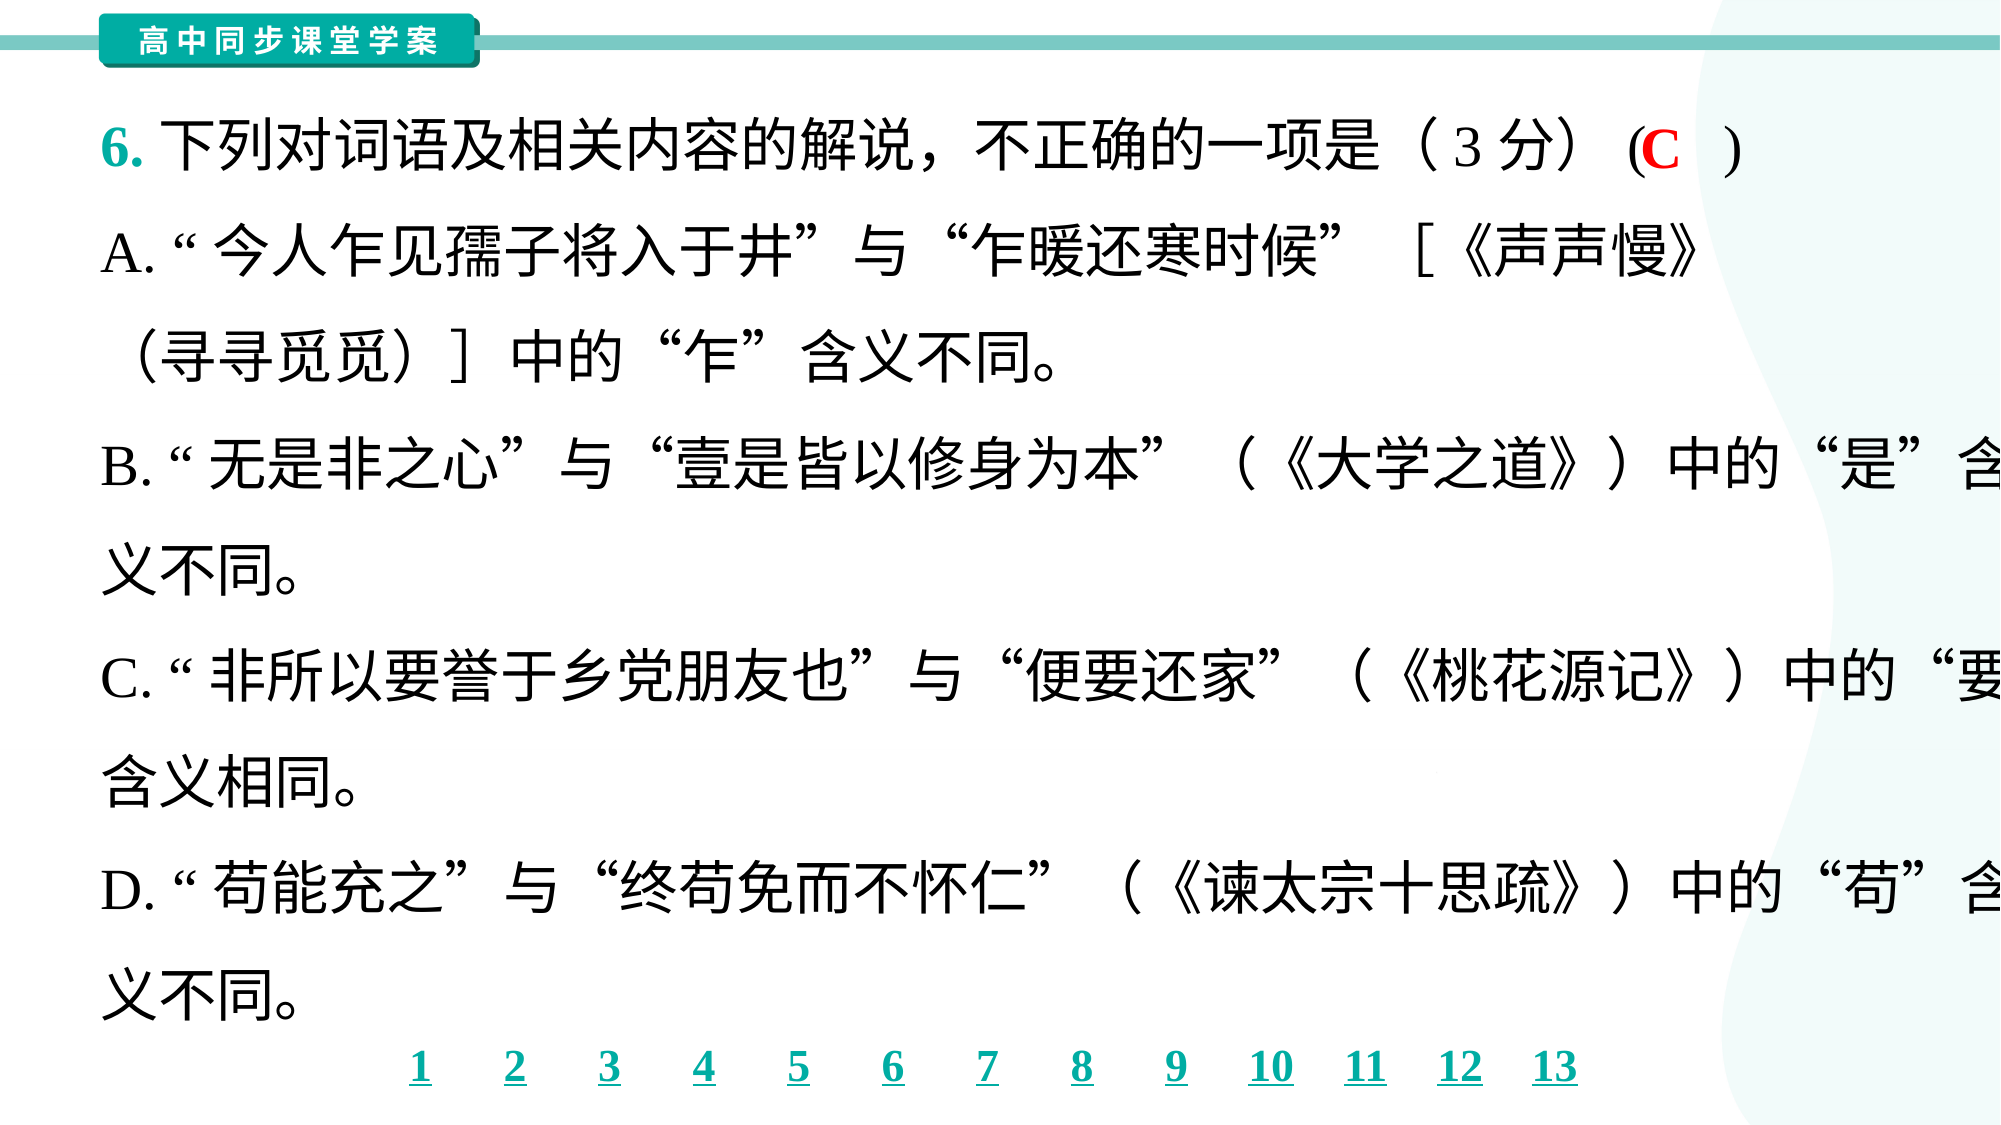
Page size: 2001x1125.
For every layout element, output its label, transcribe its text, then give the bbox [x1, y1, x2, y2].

text_box 6.下列对词语及相关内容的解说，不正确的一项是（3分）( ) [100, 76, 1618, 177]
picture [0, 0, 2000, 1125]
text_box C [1618, 76, 1704, 177]
text_box A. “今人乍见孺子将入于井”与“乍暖还寒时候”［《声声慢》 （寻寻觅觅）］中的“乍”含义不同。 B. “无是非之心”与“壹是皆以修身为本”（《大学之道》）中的“是”含 义不同。 C. “非所以要誉于乡党朋友也”与“便要还家”（《桃花源记》）中的“要” 含义相同。 D. “苟能充之”与“终苟免而不怀仁”（《谏太宗十思疏》）中的“苟”含 义不同。 [100, 177, 1899, 1028]
text_box 6.下列对词语及相关内容的解说，不正确的一项是（3分）( ) [1704, 76, 1899, 177]
